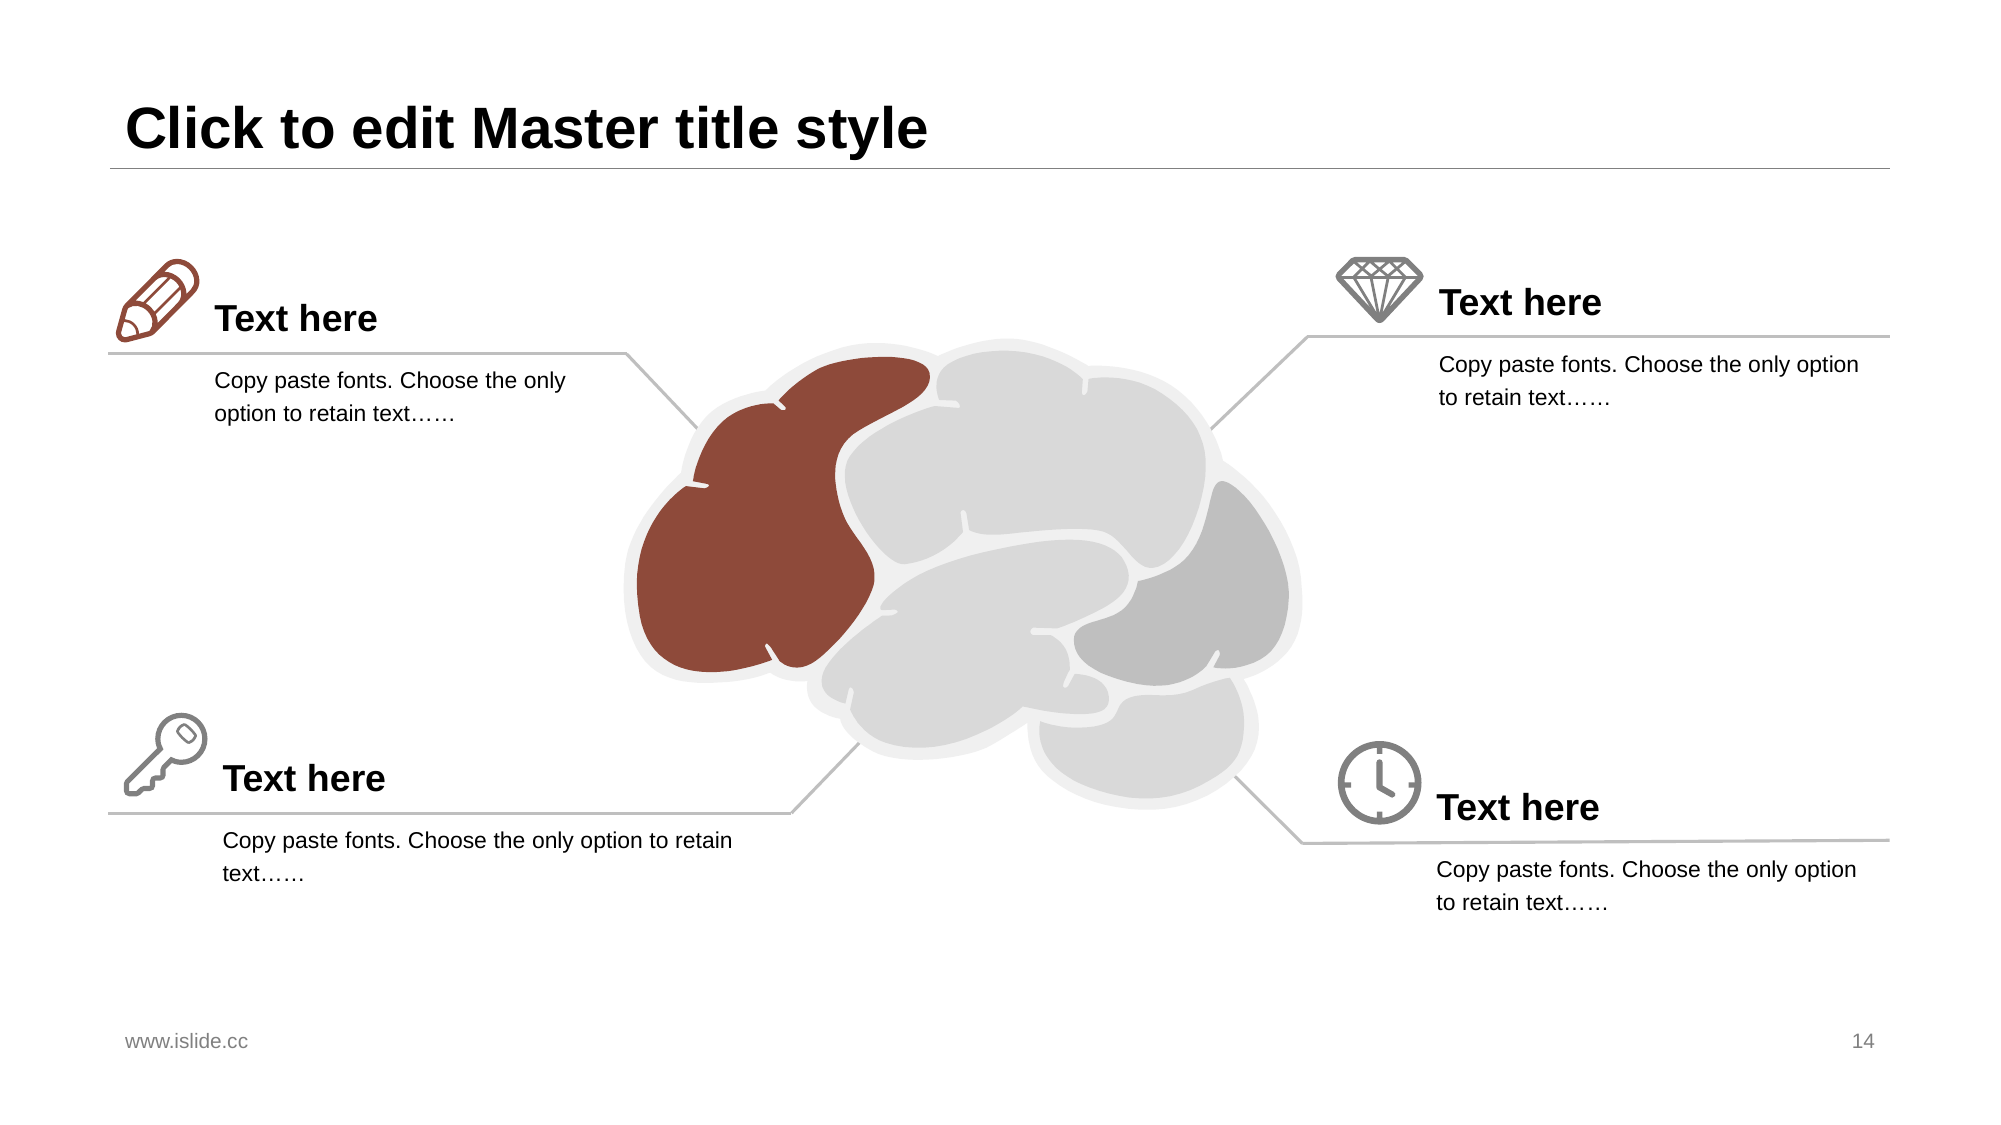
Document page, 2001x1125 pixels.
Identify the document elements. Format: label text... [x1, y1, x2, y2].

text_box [108, 256, 1890, 941]
slide_number 14 [1412, 1023, 1890, 1058]
footer www.islide.cc [109, 1023, 790, 1058]
title Click to edit Master title style [109, 0, 1890, 169]
